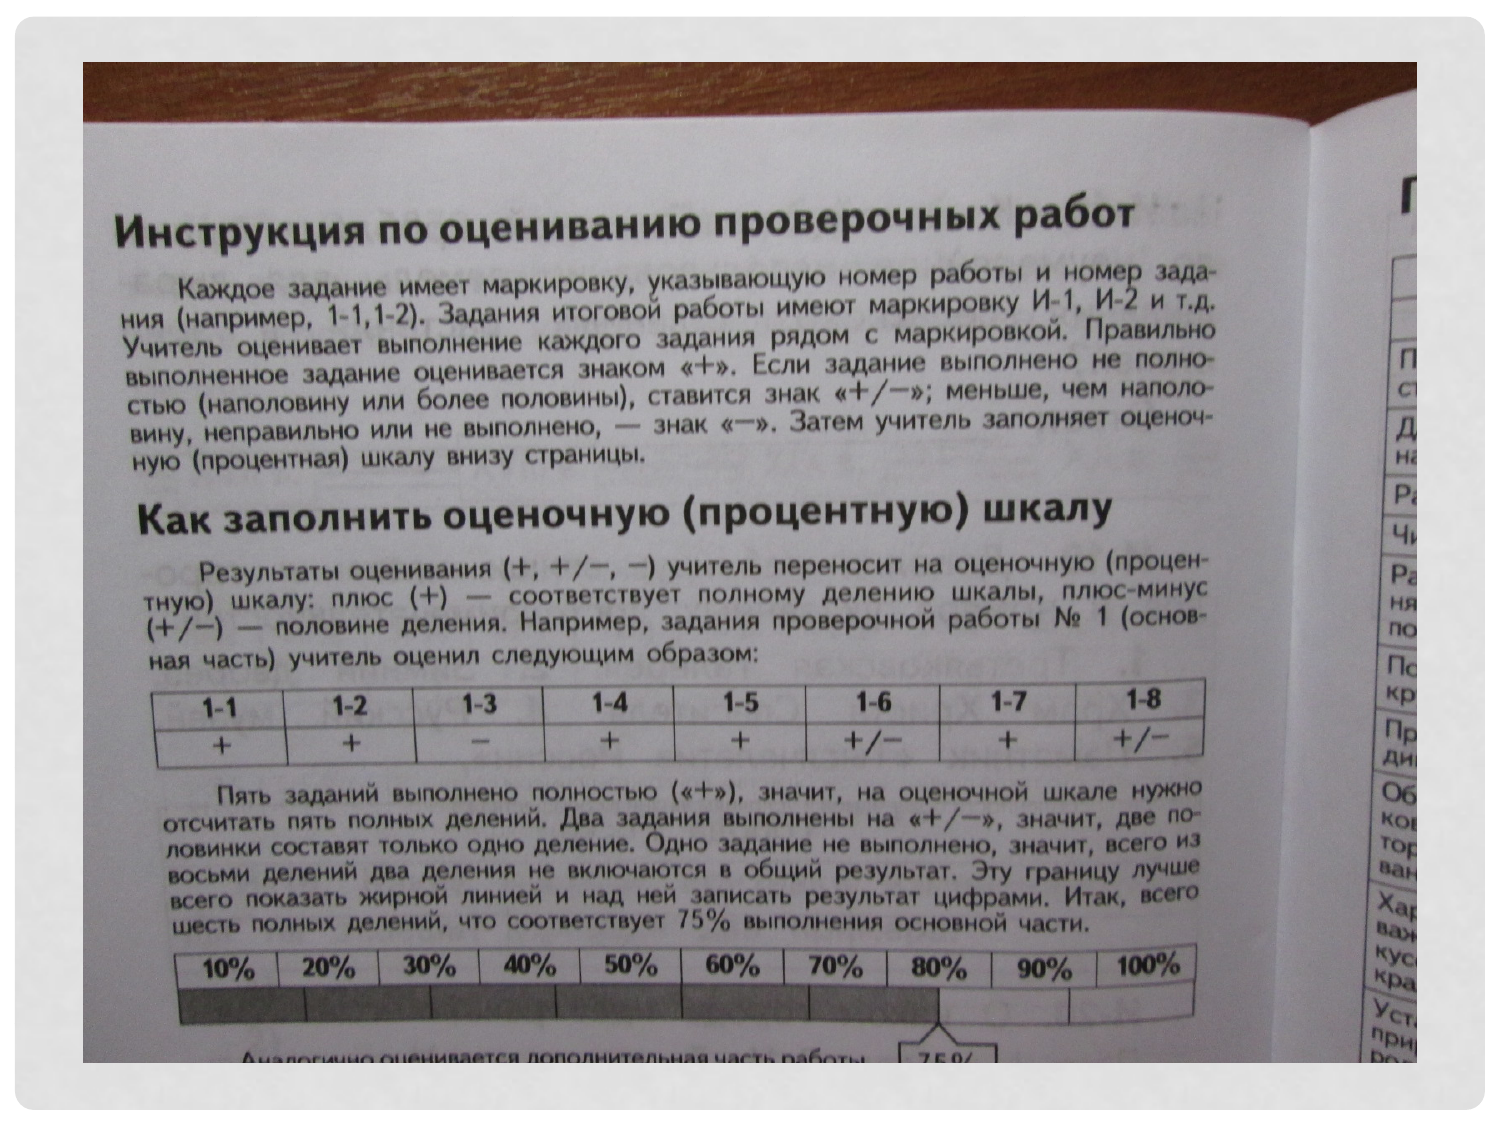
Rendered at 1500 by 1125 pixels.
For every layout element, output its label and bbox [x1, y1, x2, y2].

picture [83, 62, 1417, 1063]
